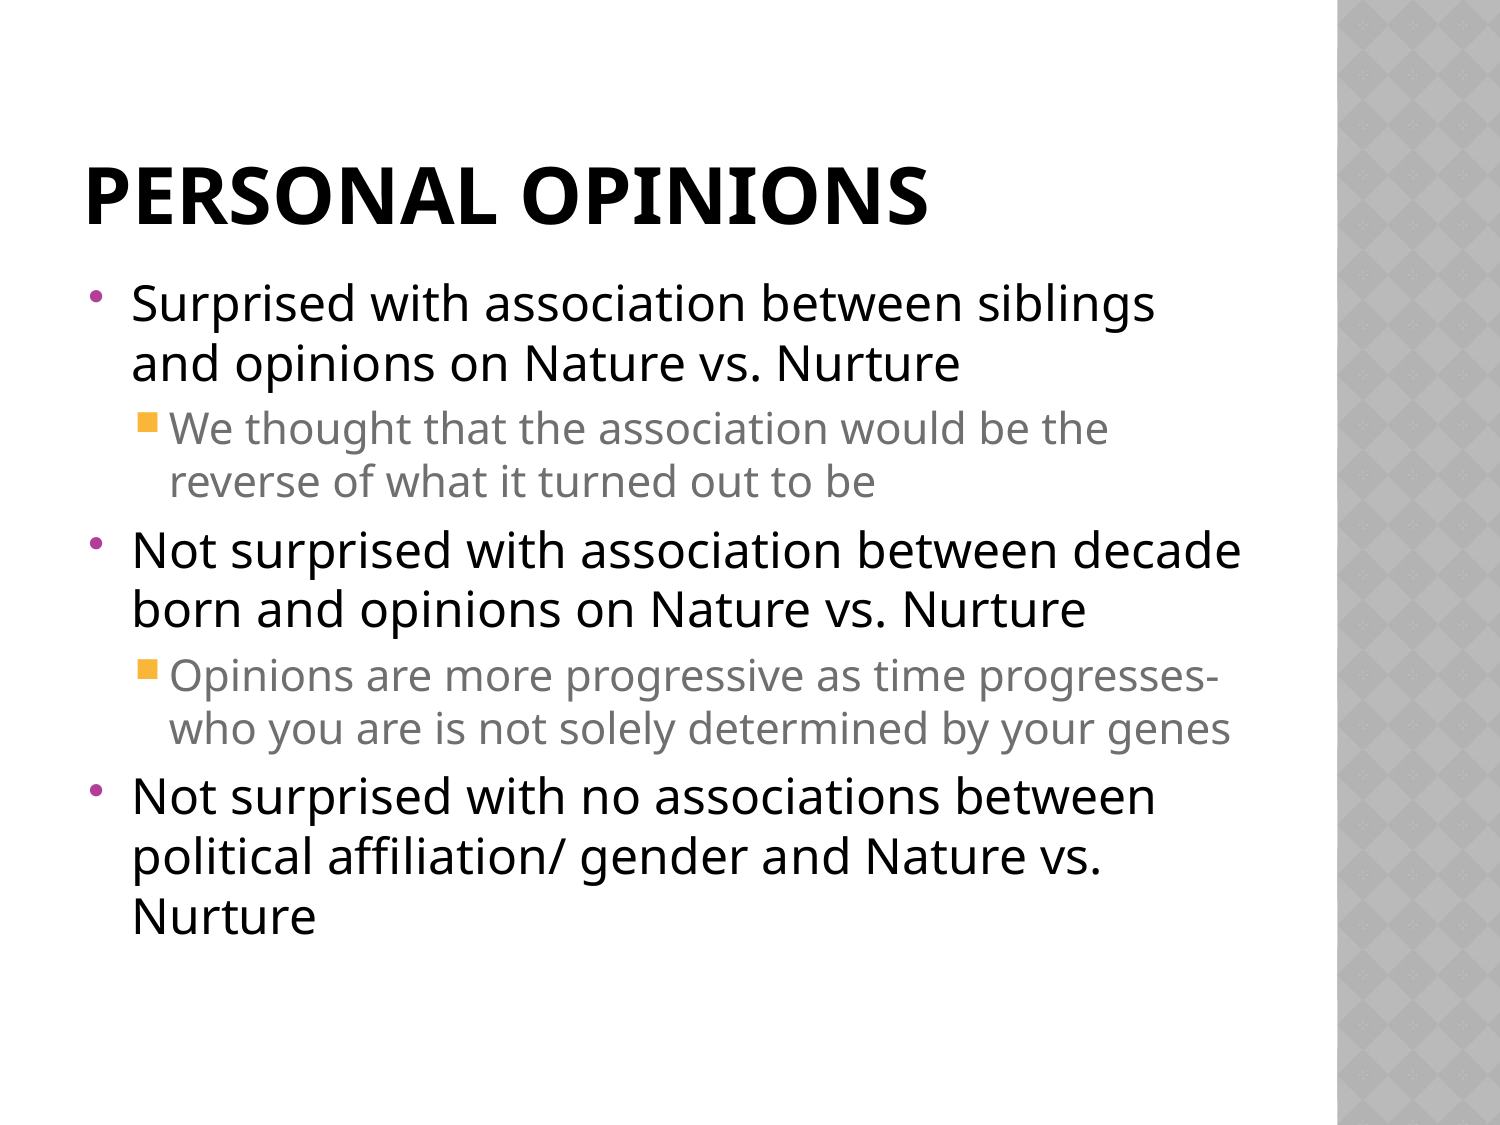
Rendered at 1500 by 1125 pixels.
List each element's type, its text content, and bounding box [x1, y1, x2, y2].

list Surprised with association between siblings and opinions on Nature vs. Nurture We thought that the association would be the reverse of what it turned out to be Not surprised with association between decade born and opinions on Nature vs. Nurture Opinions are more progressive as time progresses- who you are is not solely determined by your genes Not surprised with no associations between political affiliation/ gender and Nature vs. Nurture [74, 263, 1263, 1060]
title Personal Opinions [75, 52, 1263, 240]
